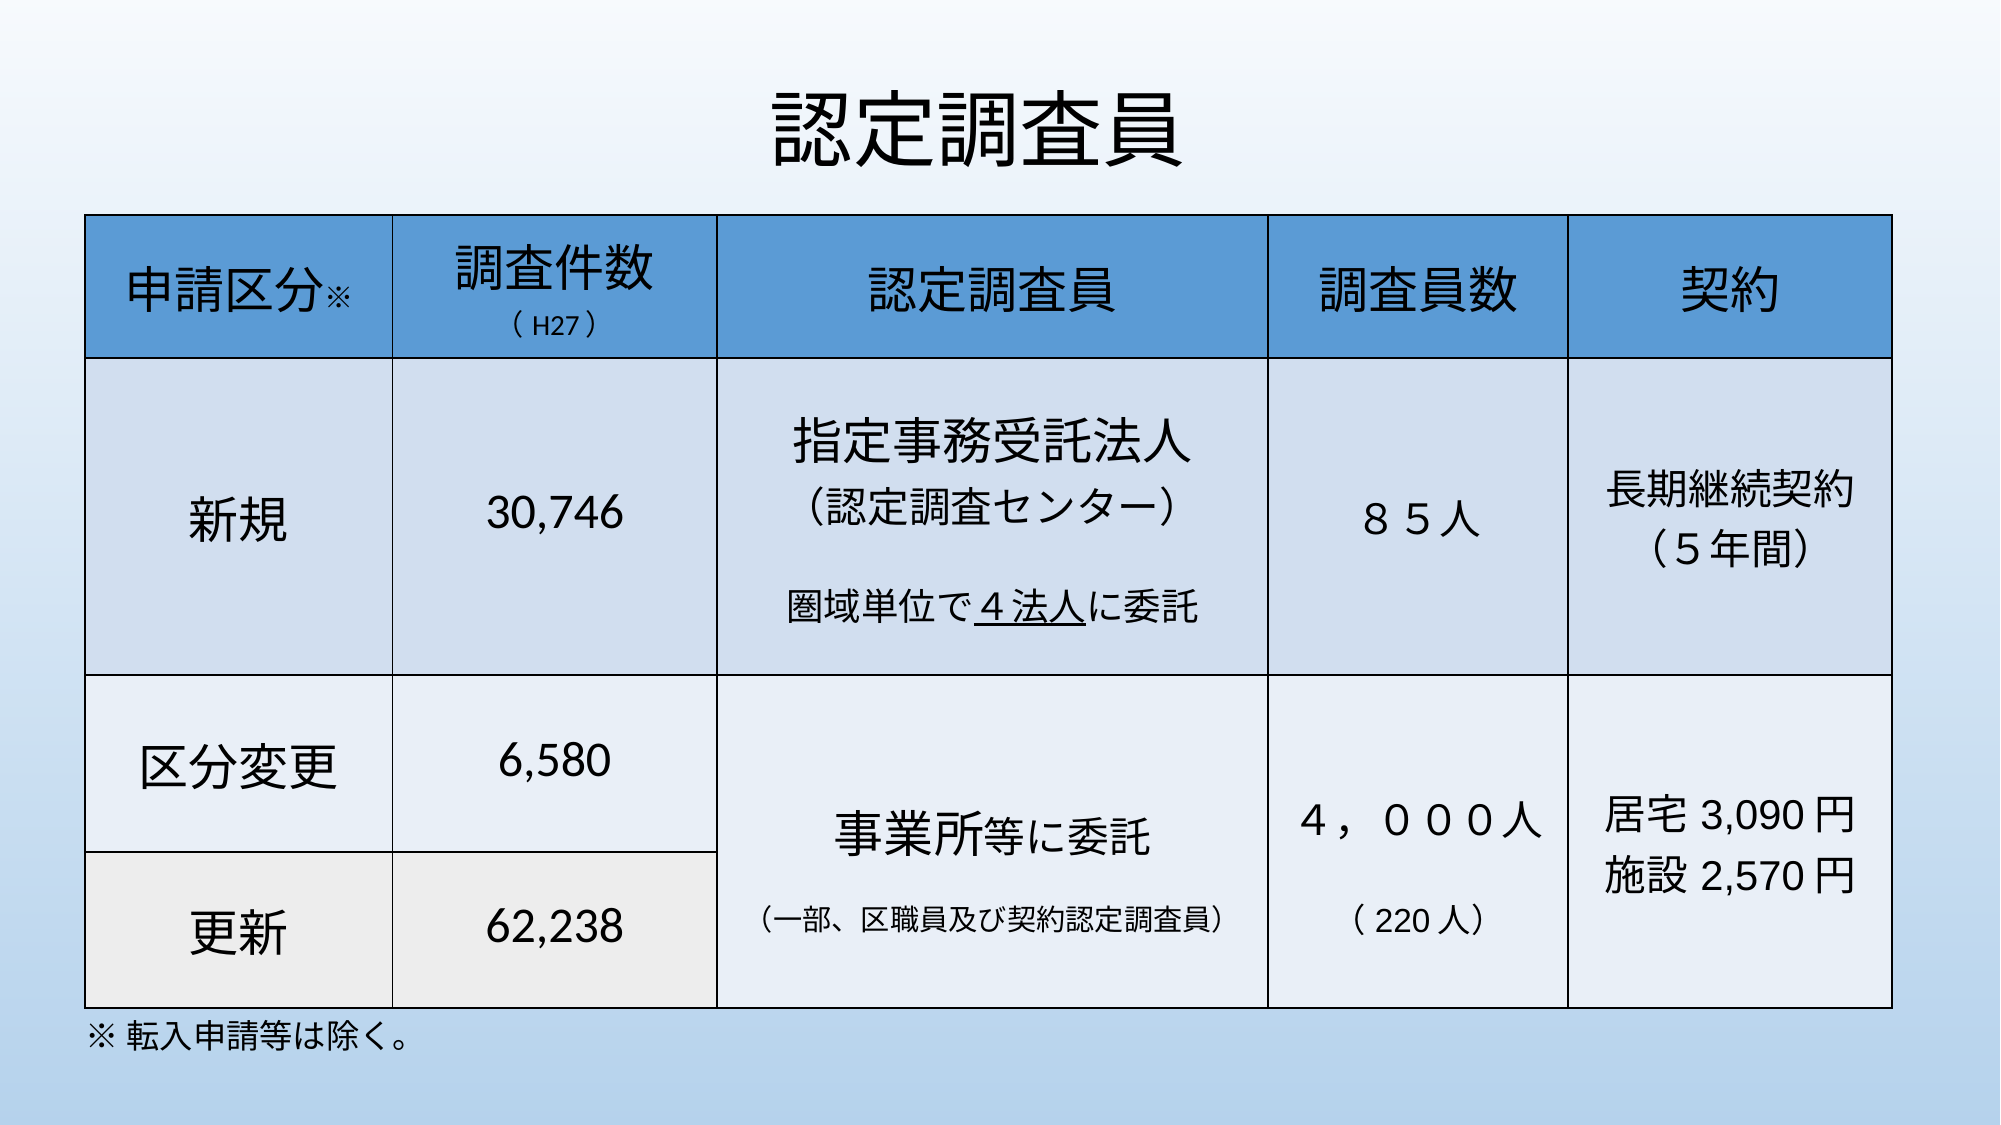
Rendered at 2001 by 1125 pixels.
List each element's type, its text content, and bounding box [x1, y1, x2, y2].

table_cell 区分変更 [86, 676, 392, 851]
table_cell 居宅3,090円 施設2,570円 [1569, 676, 1891, 1007]
table_cell 30,746 [393, 359, 716, 674]
text_box 認定調査員 [754, 69, 1201, 185]
table_header 契約 [1569, 216, 1891, 357]
table_cell 長期継続契約 （５年間） [1569, 359, 1891, 674]
table_cell 更新 [86, 853, 392, 1007]
table_header 調査件数（H27） [393, 216, 716, 357]
table_cell 6,580 [393, 676, 716, 851]
text_box ※転入申請等は除く。 [70, 1008, 441, 1063]
table_cell ８５人 [1269, 359, 1567, 674]
table_cell 62,238 [393, 853, 716, 1007]
table_cell 新規 [86, 359, 392, 674]
table_header 認定調査員 [718, 216, 1267, 357]
table_cell 事業所等に委託 （一部、区職員及び契約認定調査員） [718, 676, 1267, 1007]
table_header 申請区分※ [86, 216, 392, 357]
table_cell 指定事務受託法人 （認定調査センター） 圏域単位で４法人に委託 [718, 359, 1267, 674]
table_cell ４，０００人 （220人） [1269, 676, 1567, 1007]
table_header 調査員数 [1269, 216, 1567, 357]
